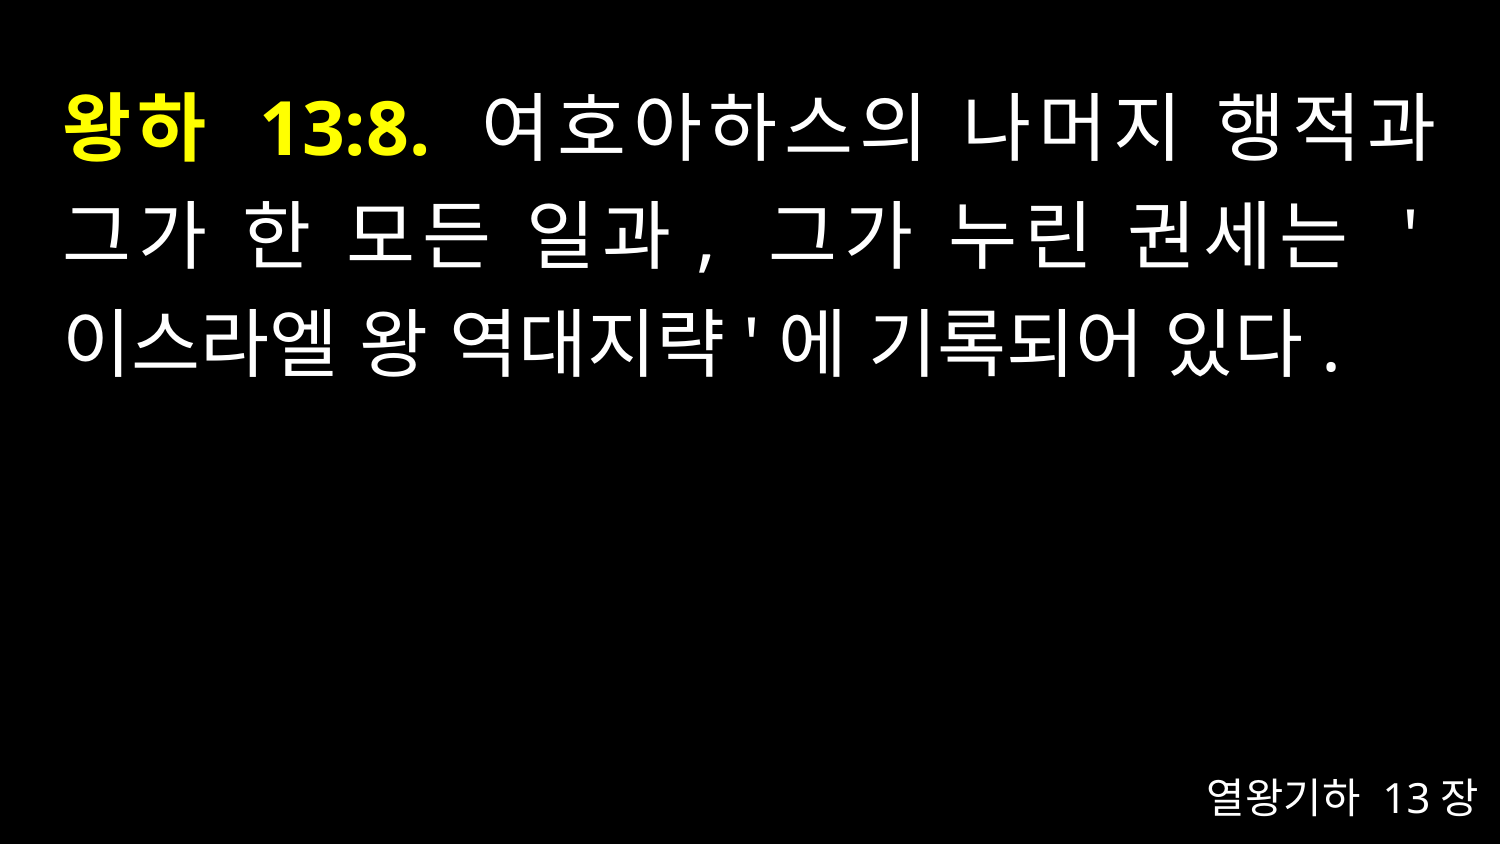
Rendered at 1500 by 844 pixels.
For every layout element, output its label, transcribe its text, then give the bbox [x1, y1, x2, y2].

title 왕하 13:8. 여호아하스의 나머지 행적과 그가 한 모든 일과, 그가 누린 권세는 '이스라엘 왕 역대지략'에 기록되어 있다. [0, 0, 1500, 844]
subtitle 열왕기하 13장 [916, 770, 1500, 844]
